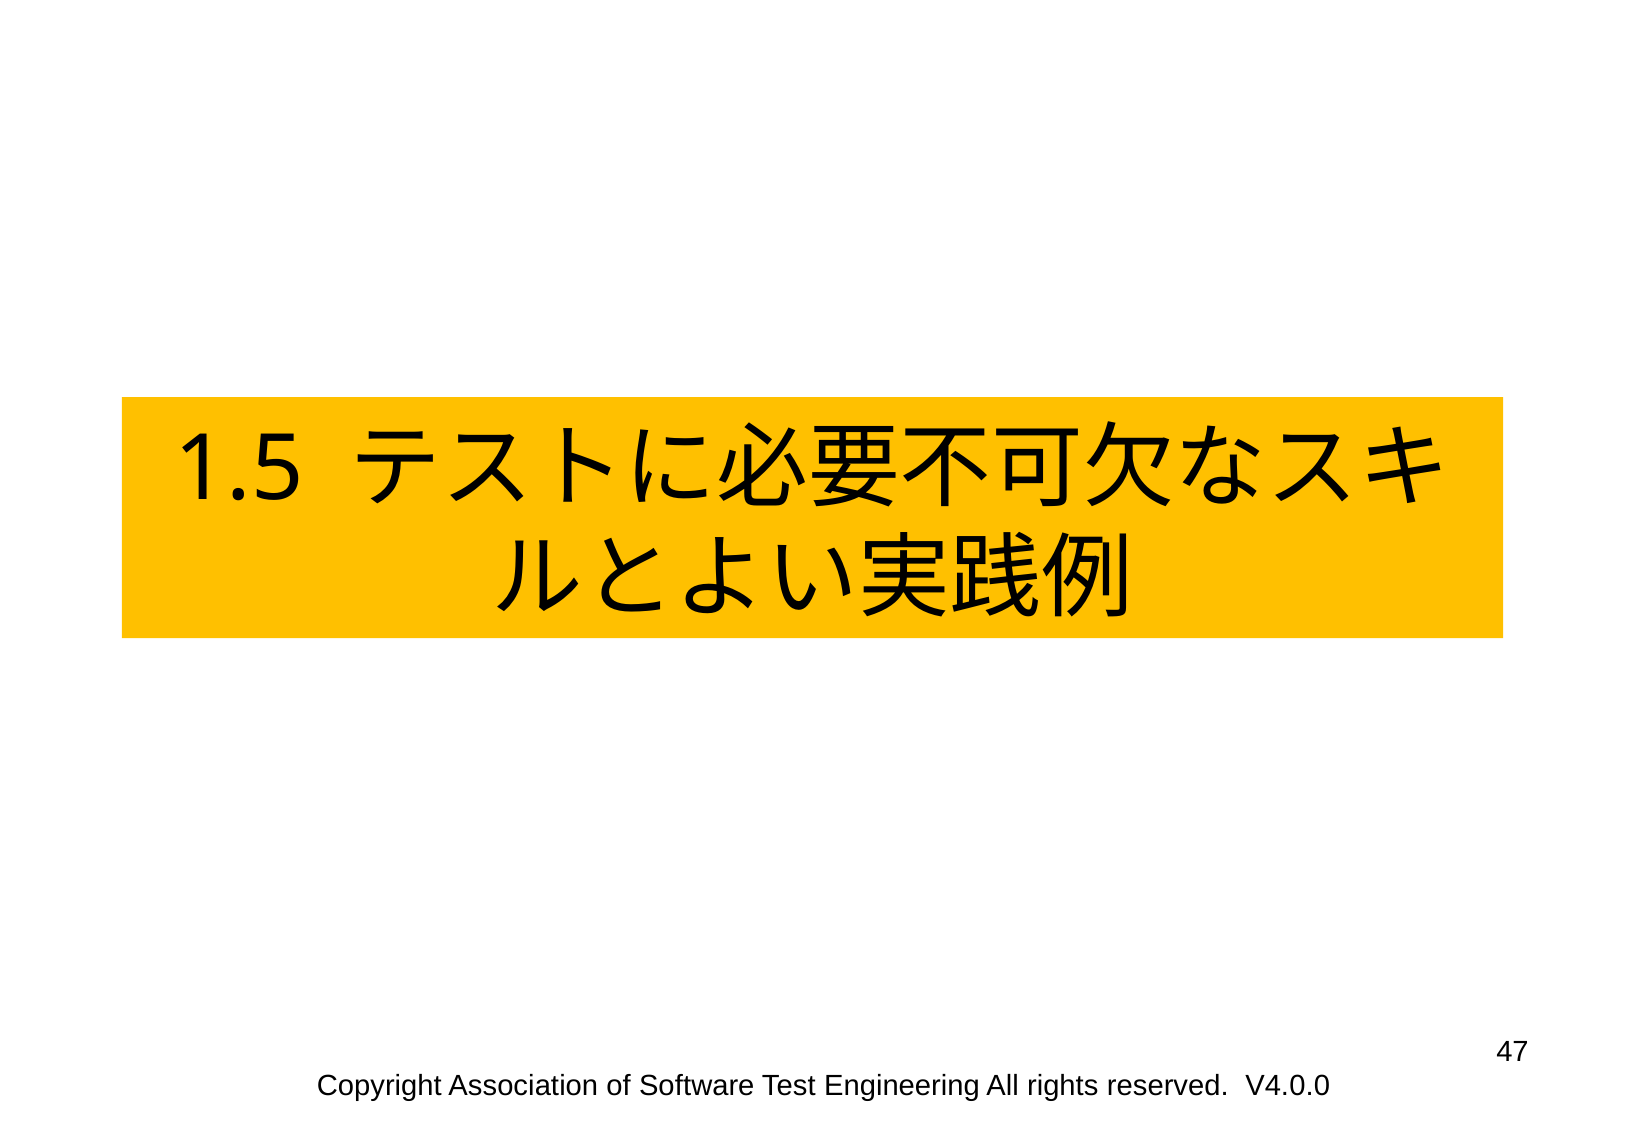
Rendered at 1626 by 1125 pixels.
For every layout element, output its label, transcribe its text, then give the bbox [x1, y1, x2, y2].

footer Copyright Association of Software Test Engineering All rights reserved. V4.0.0 [233, 1058, 1164, 1103]
text_box 1.5 テストに必要不可欠なスキルとよい実践例 [121, 397, 1504, 639]
slide_number ‹#› [1164, 1024, 1544, 1103]
